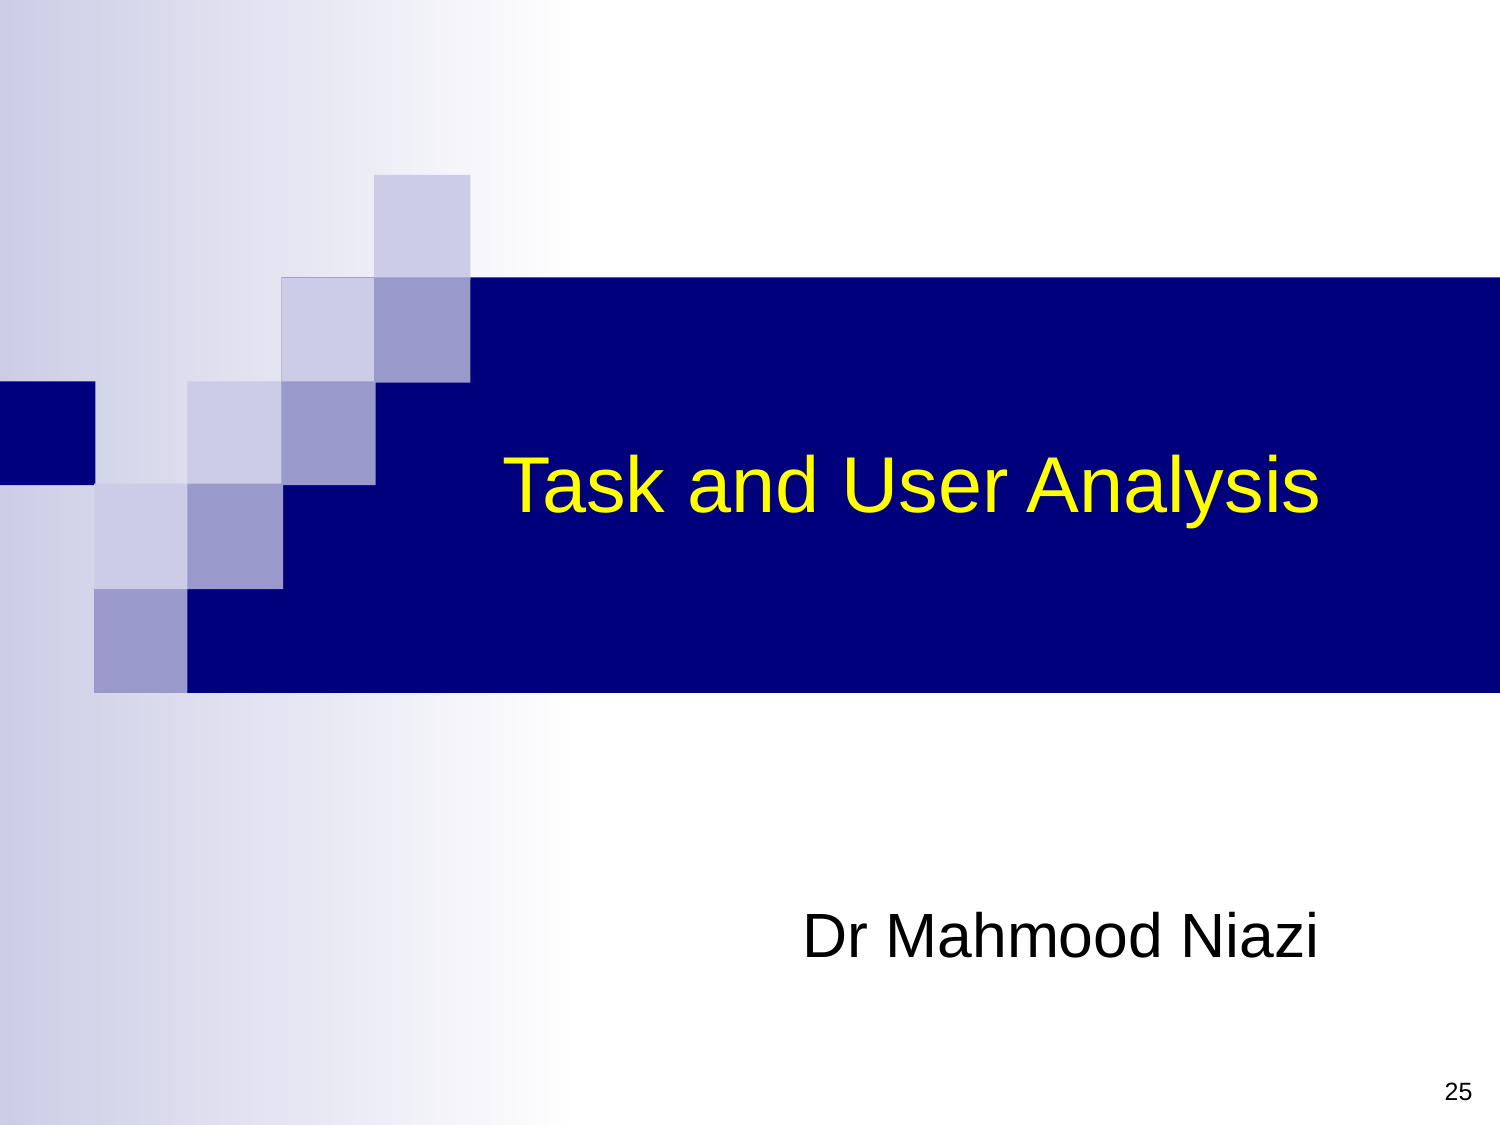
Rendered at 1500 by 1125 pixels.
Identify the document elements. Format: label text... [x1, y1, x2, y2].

slide_number 25 [1137, 1037, 1488, 1113]
subtitle Dr Mahmood Niazi [487, 699, 1476, 988]
title Task and User Analysis [487, 299, 1476, 663]
